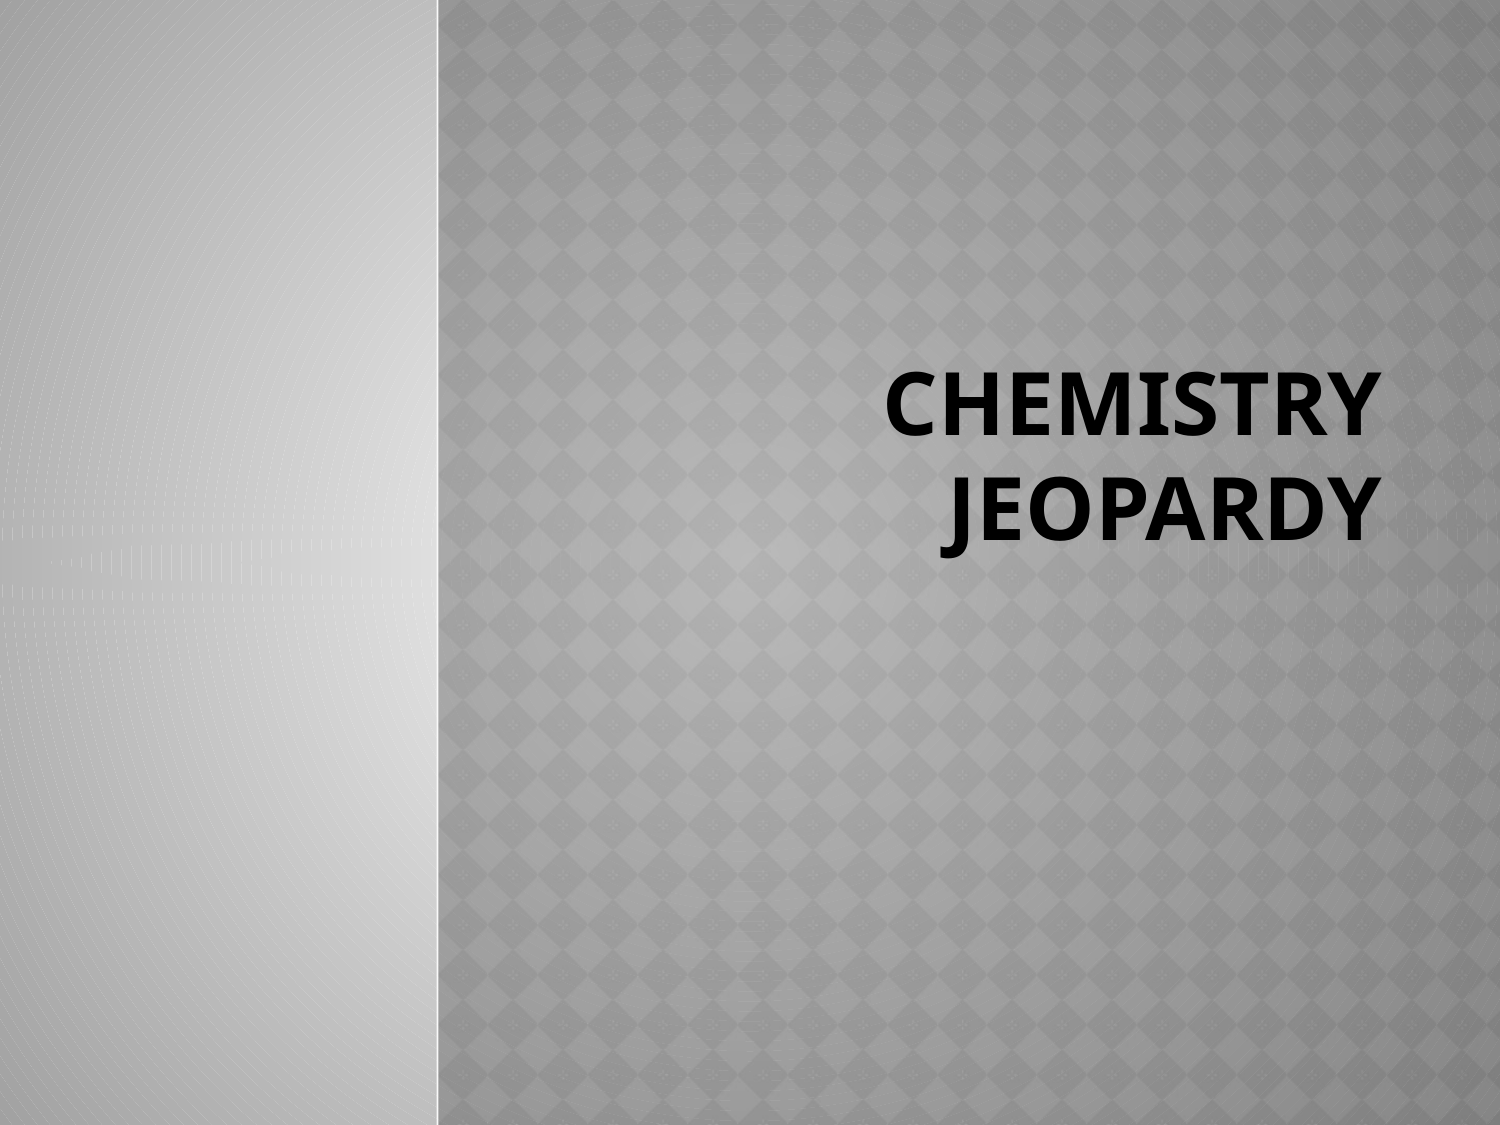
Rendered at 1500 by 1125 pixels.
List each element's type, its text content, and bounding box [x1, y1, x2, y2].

title Chemistry jeopardy [552, 87, 1390, 558]
